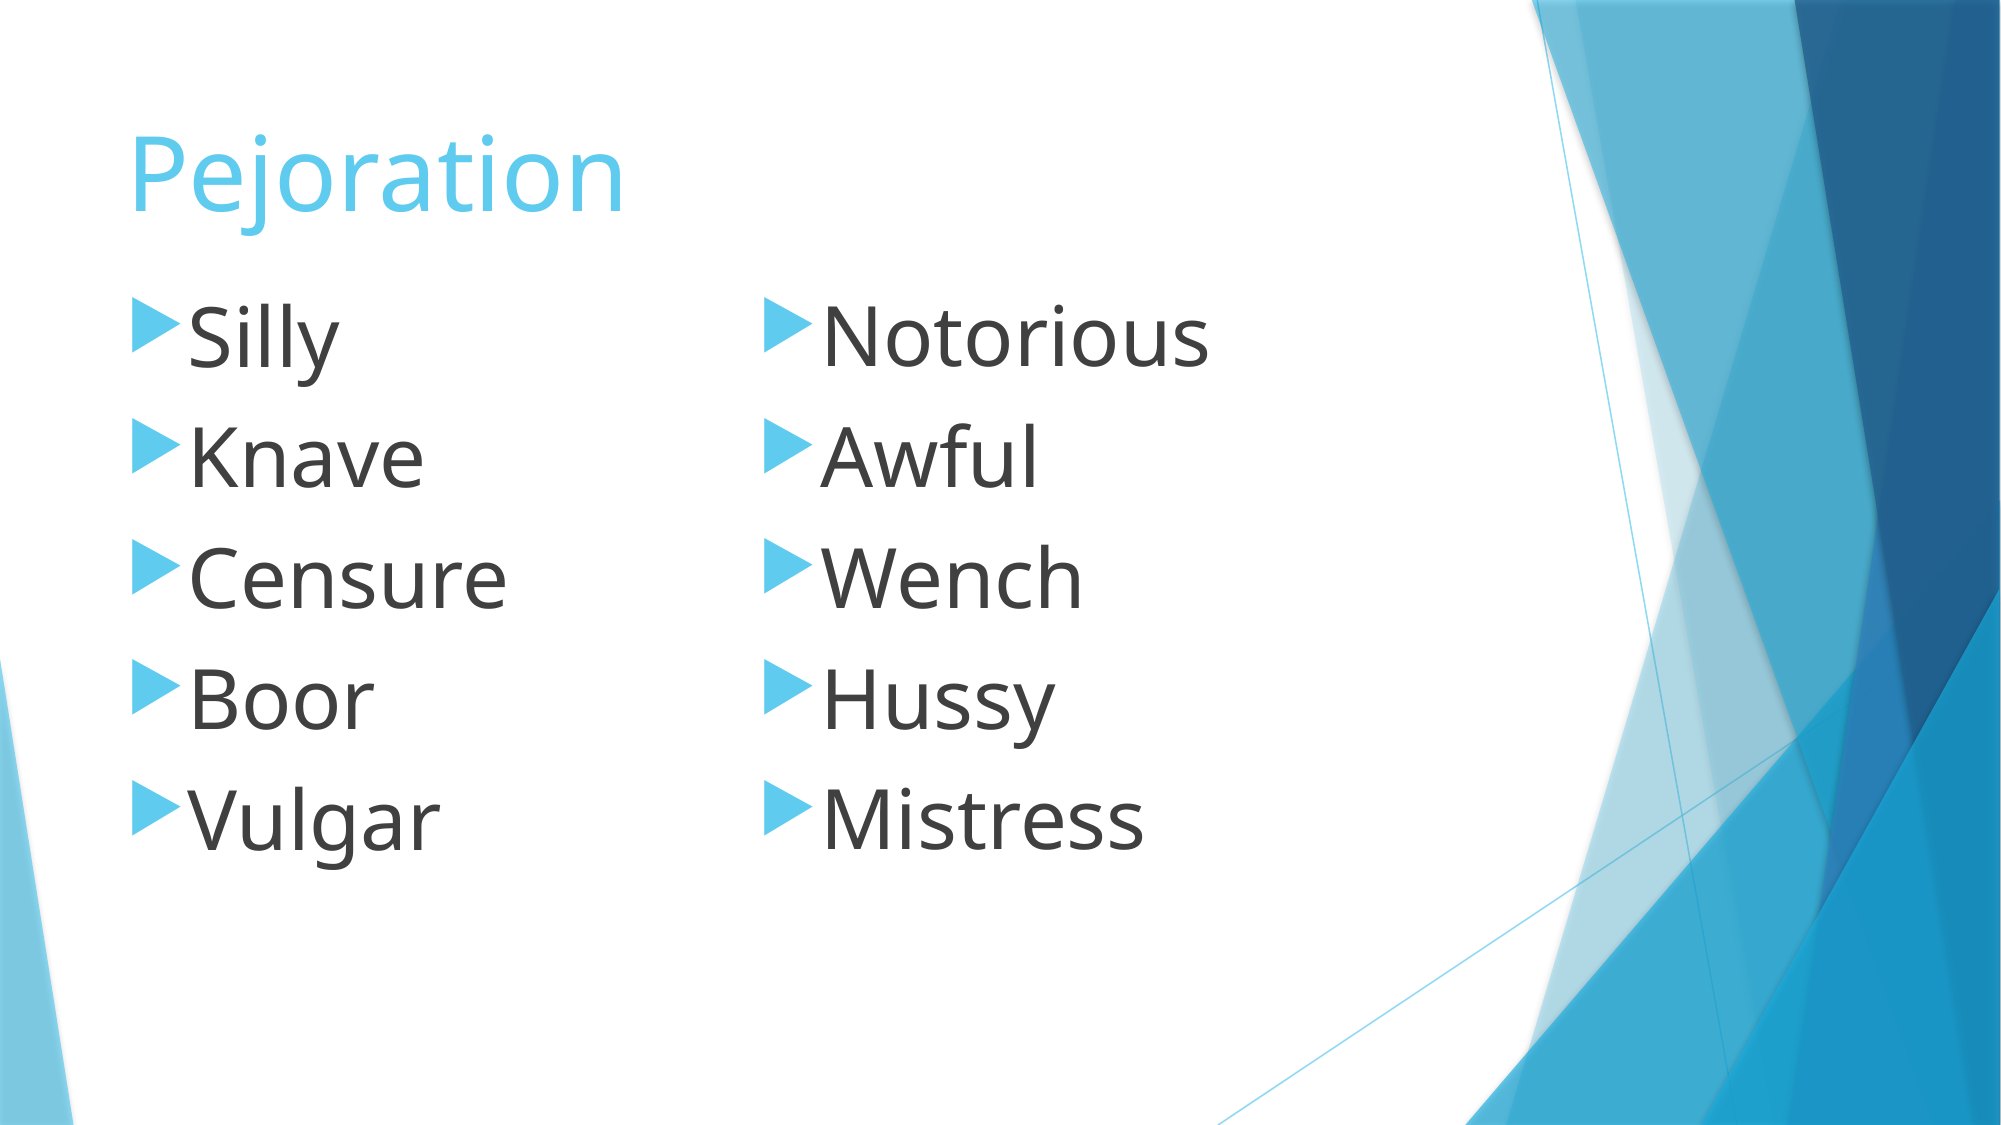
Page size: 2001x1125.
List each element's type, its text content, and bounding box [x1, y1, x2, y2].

title Pejoration [111, 99, 1522, 317]
text_box Notorious Awful Wench Hussy Mistress [743, 276, 1522, 1046]
list Silly Knave Censure Boor Vulgar [111, 276, 571, 913]
